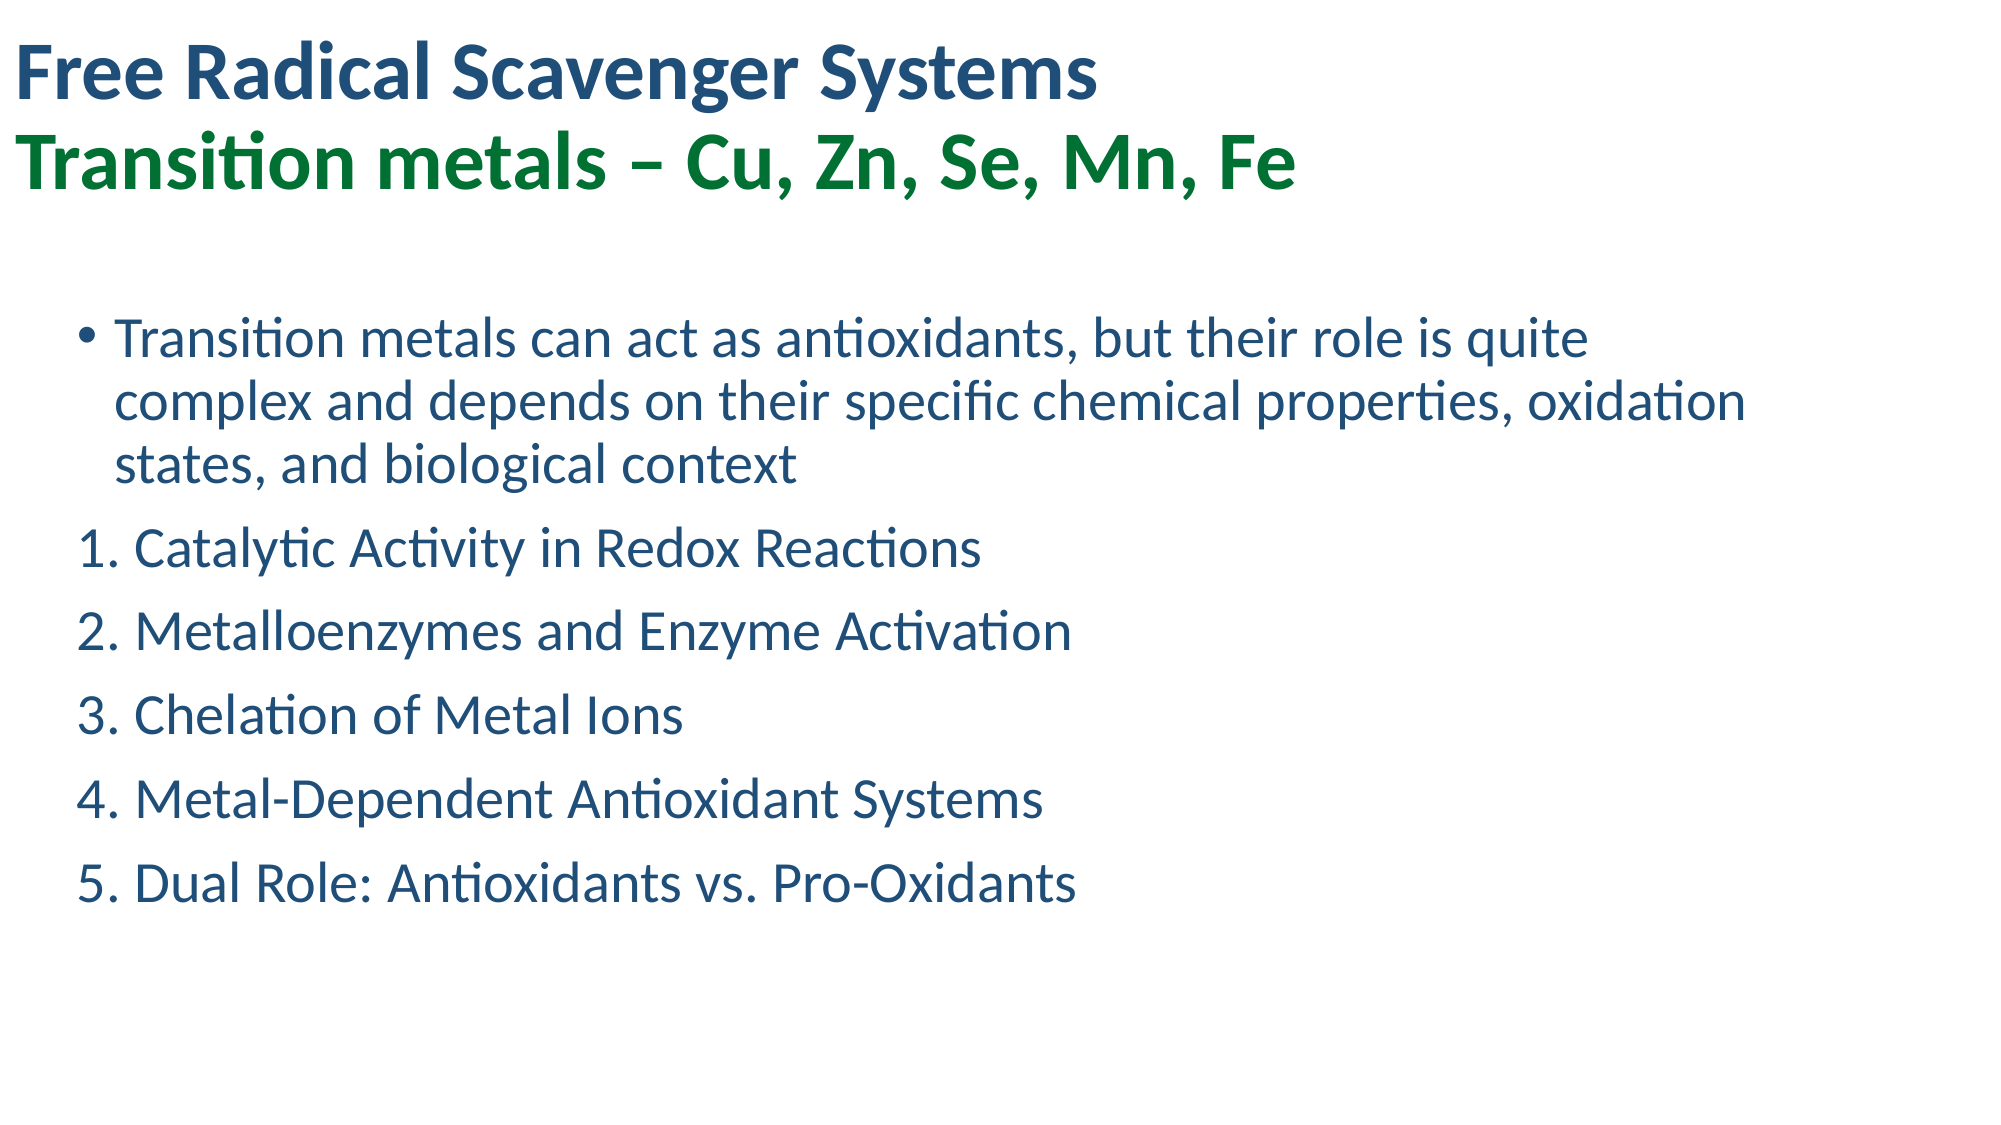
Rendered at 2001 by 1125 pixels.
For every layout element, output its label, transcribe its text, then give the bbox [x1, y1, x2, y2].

title Free Radical Scavenger Systems Transition metals – Cu, Zn, Se, Mn, Fe [0, 10, 1810, 226]
list Transition metals can act as antioxidants, but their role is quite complex and depends on their specific chemical properties, oxidation states, and biological context 1. Catalytic Activity in Redox Reactions 2. Metalloenzymes and Enzyme Activation 3. Chelation of Metal Ions 4. Metal-Dependent Antioxidant Systems 5. Dual Role: Antioxidants vs. Pro-Oxidants [61, 299, 1787, 1014]
